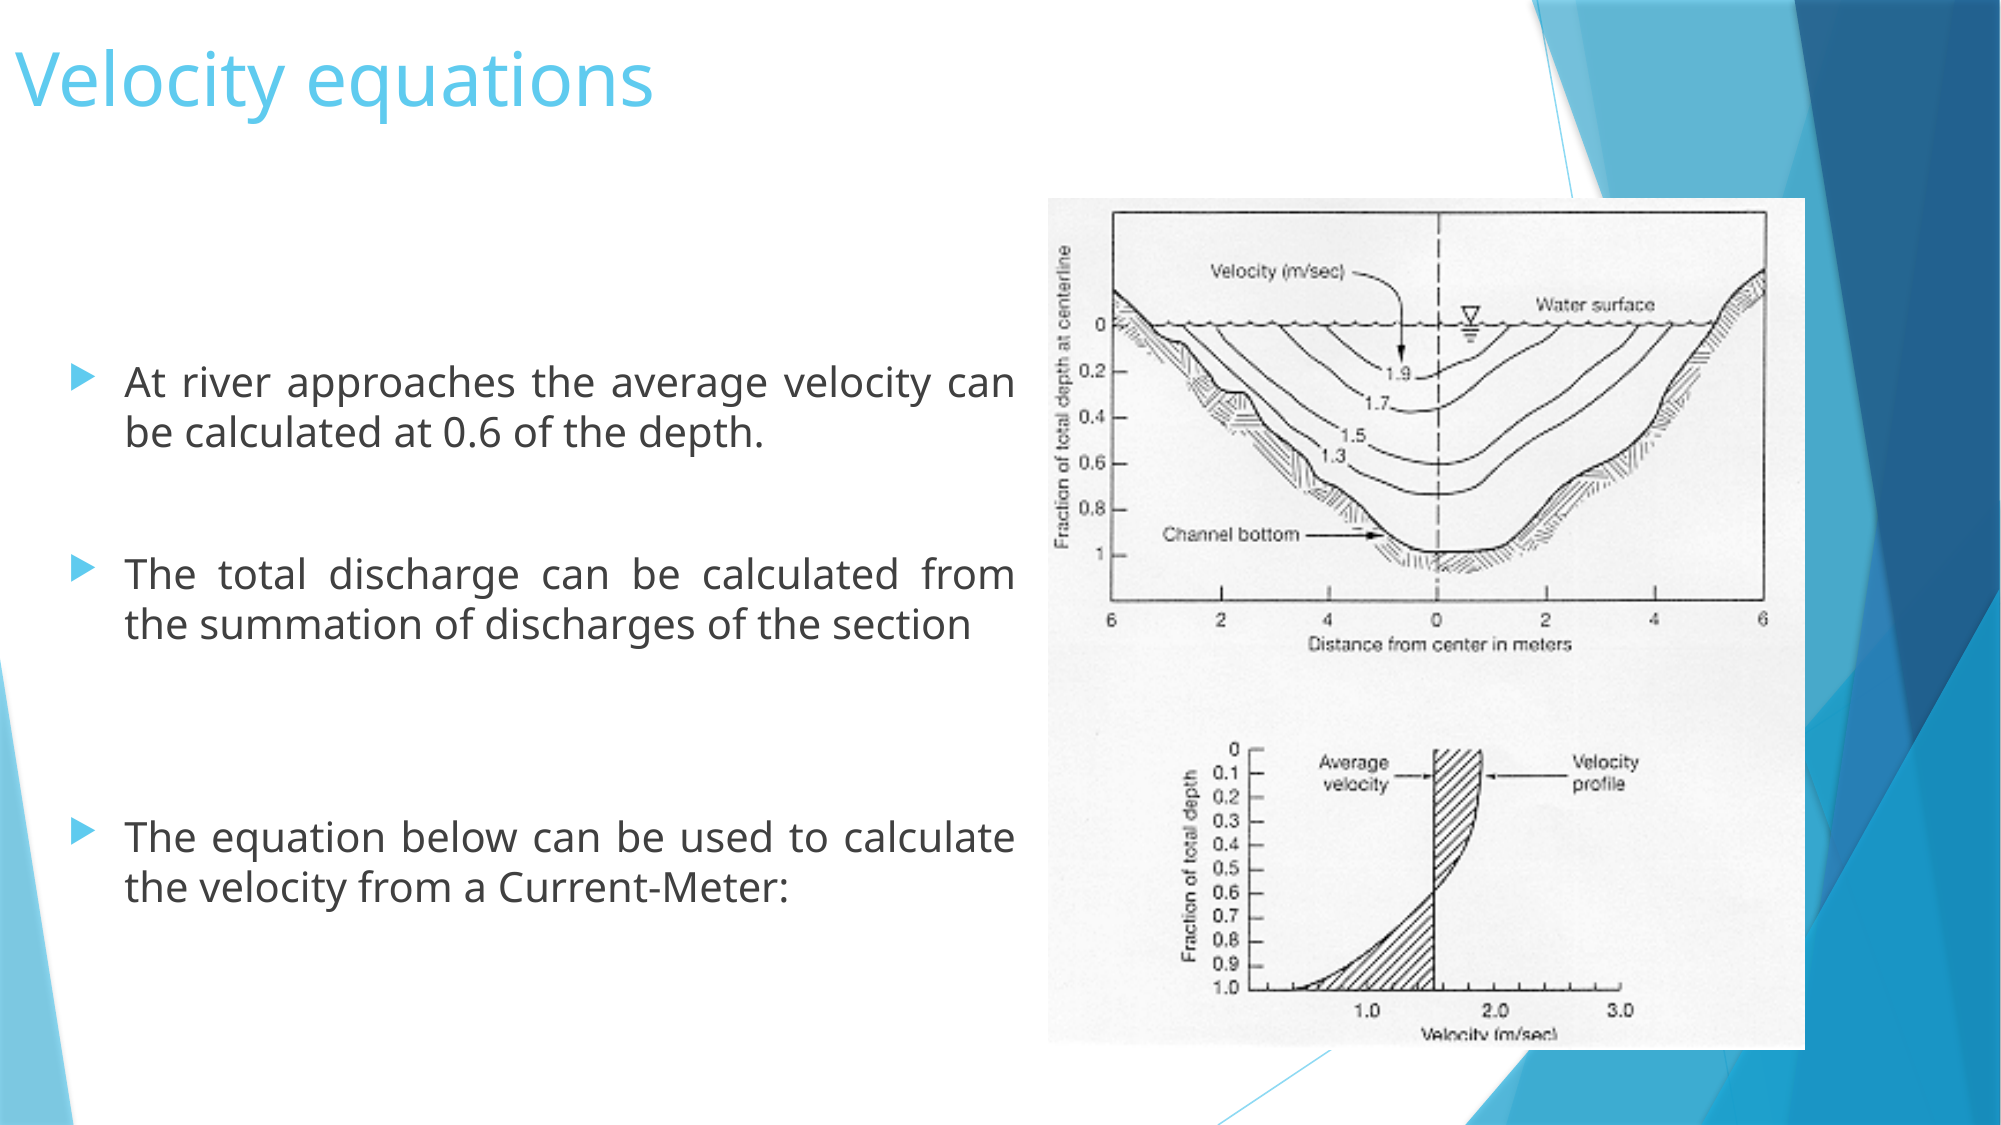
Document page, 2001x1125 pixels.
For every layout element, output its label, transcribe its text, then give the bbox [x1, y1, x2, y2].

title Velocity equations [0, 23, 1411, 137]
picture [1047, 198, 1805, 1051]
